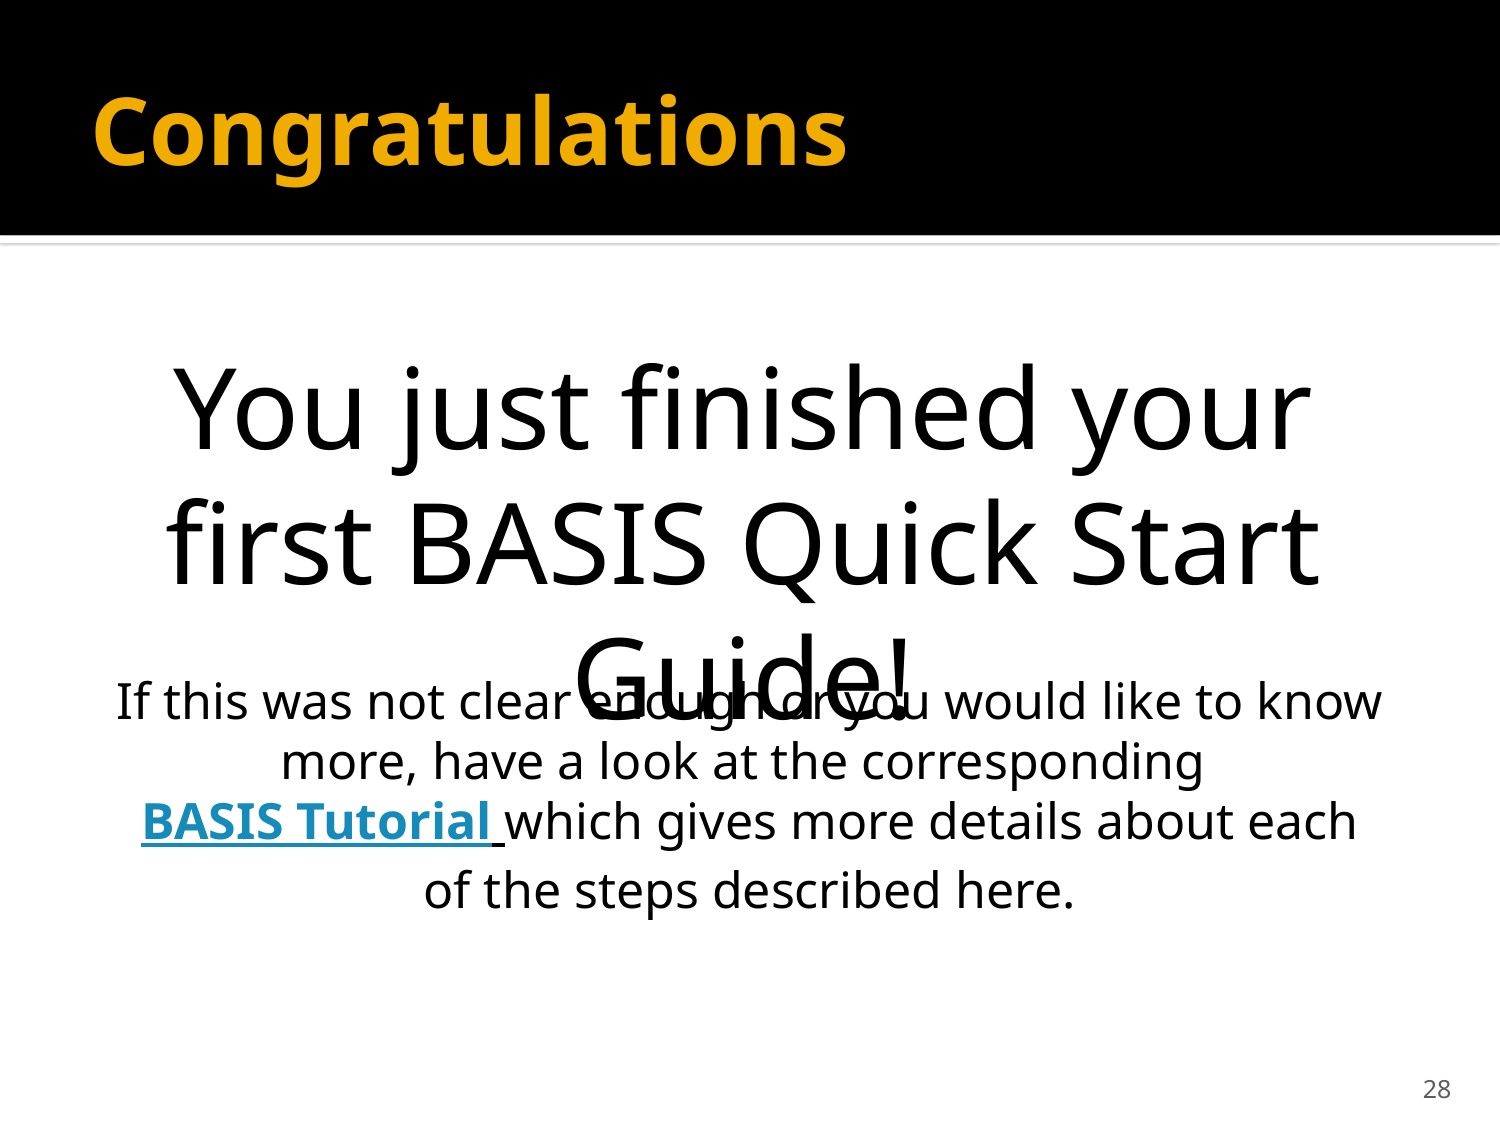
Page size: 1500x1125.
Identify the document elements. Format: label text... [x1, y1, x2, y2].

text_box If this was not clear enough or you would like to know more, have a look at the corresponding BASIS Tutorial which gives more details about each of the steps described here. [99, 662, 1400, 926]
text_box You just finished your first BASIS Quick Start Guide! [99, 329, 1388, 662]
title Congratulations [75, 24, 1425, 231]
slide_number 28 [1345, 1062, 1467, 1108]
